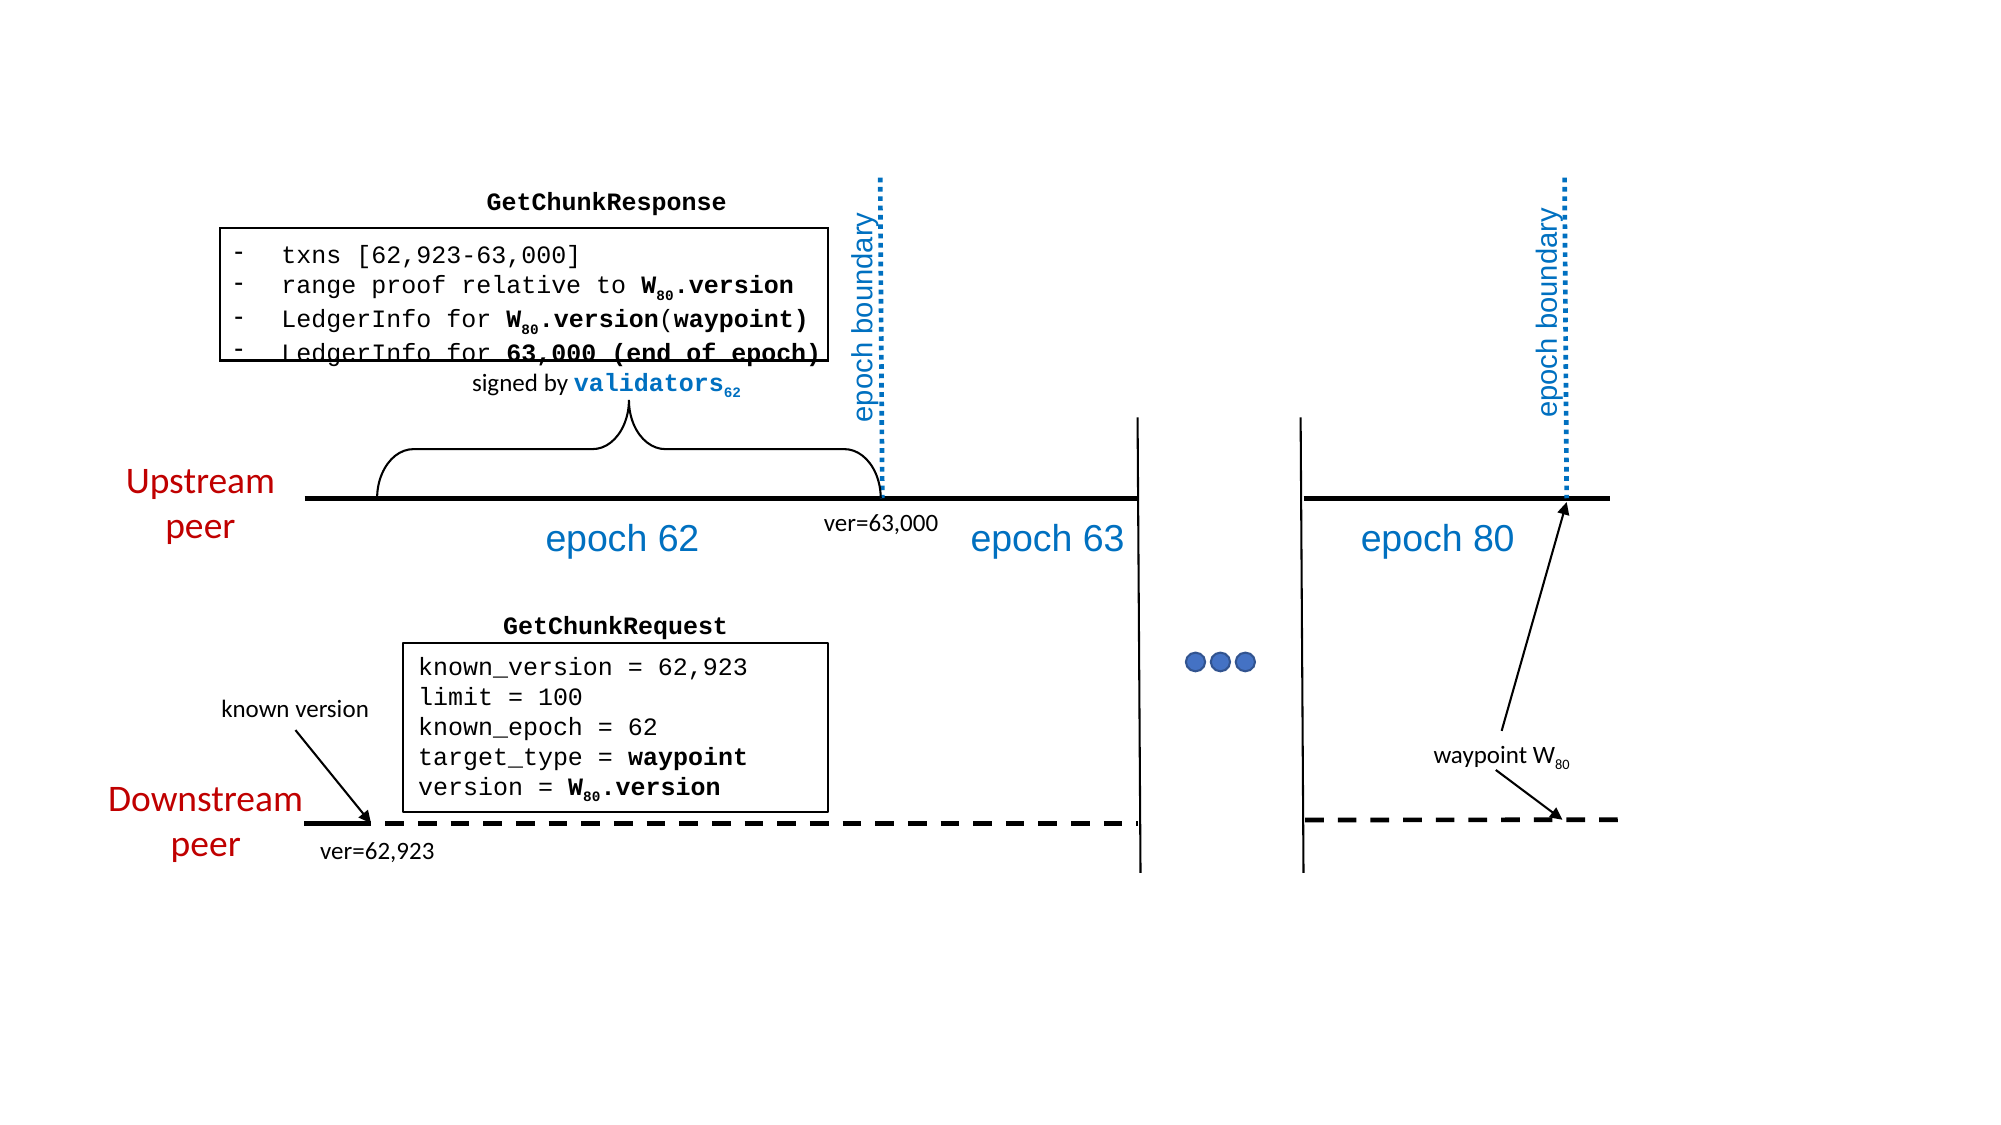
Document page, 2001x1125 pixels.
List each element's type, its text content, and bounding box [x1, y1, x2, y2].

text_box GetChunkRequest [488, 602, 744, 643]
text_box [1501, 502, 1567, 731]
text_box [1137, 417, 1141, 873]
text_box Downstream peer [93, 766, 319, 872]
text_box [295, 730, 371, 824]
text_box [376, 399, 880, 498]
text_box epoch 80 [1345, 506, 1501, 567]
text_box ver=63,000 [809, 499, 954, 544]
text_box Upstream peer [110, 449, 291, 554]
text_box [1234, 651, 1257, 673]
text_box known_version = 62,923 limit = 100 known_epoch = 62 target_type = waypoint version = W80.version [403, 643, 829, 812]
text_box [1495, 769, 1563, 820]
text_box txns [62,923-63,000] range proof relative to W80.version LedgerInfo for W80.version(waypoint) LedgerInfo for 63,000 (end of epoch) [219, 231, 835, 375]
text_box epoch 63 [955, 506, 1137, 567]
text_box signed by validators62 [457, 359, 757, 409]
text_box epoch boundary [835, 197, 880, 438]
text_box epoch boundary [1520, 192, 1564, 433]
text_box waypoint W80 [1304, 730, 1703, 780]
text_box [1300, 417, 1304, 873]
text_box [1209, 651, 1232, 673]
text_box known version [206, 685, 385, 731]
text_box [1184, 651, 1207, 673]
text_box ver=62,923 [305, 827, 450, 873]
text_box epoch 62 [530, 506, 715, 567]
text_box GetChunkResponse [471, 177, 742, 223]
text_box [219, 227, 829, 231]
